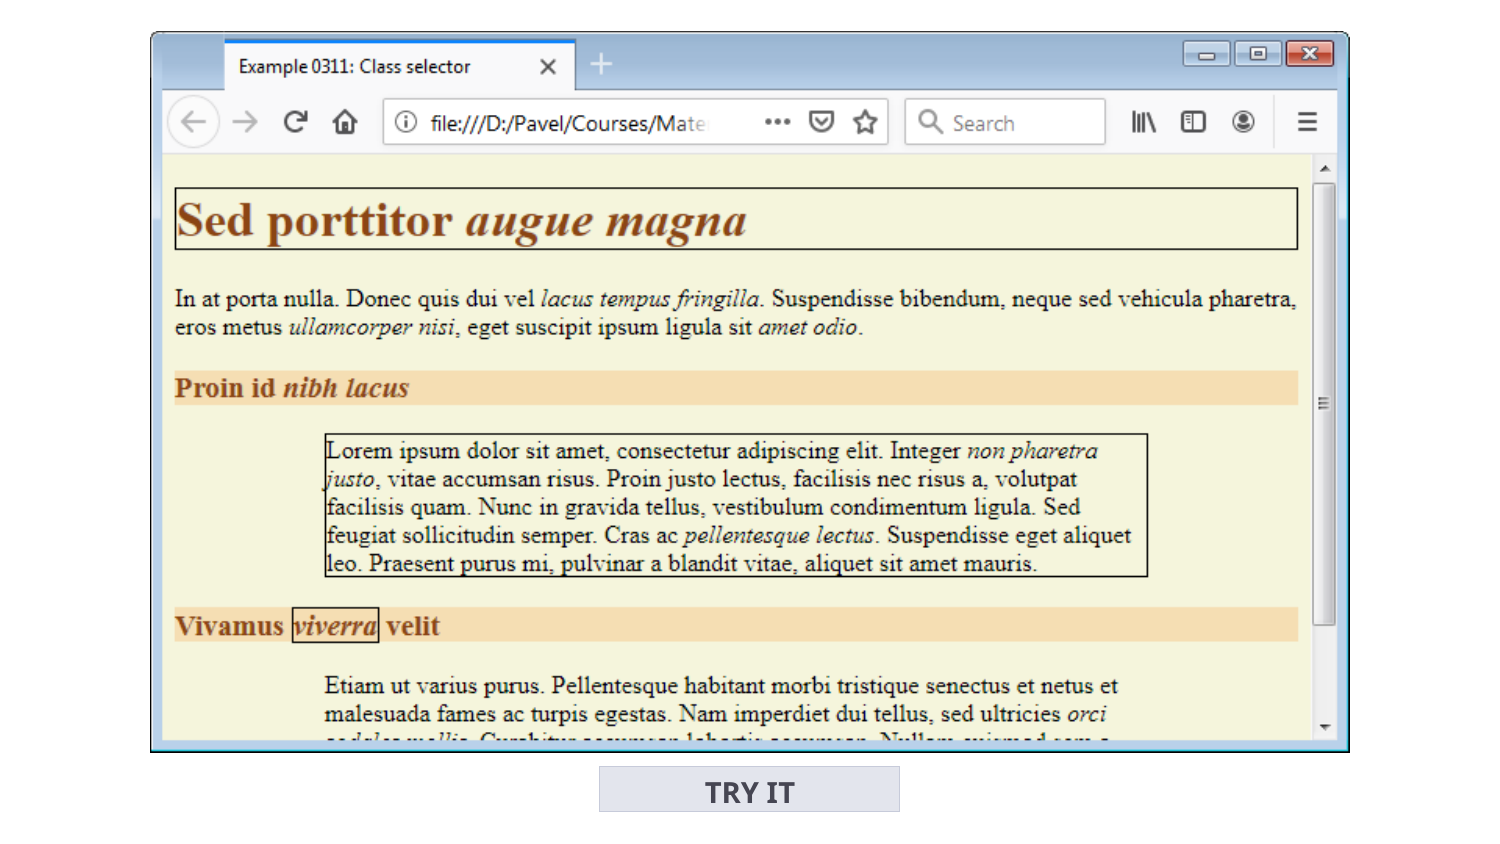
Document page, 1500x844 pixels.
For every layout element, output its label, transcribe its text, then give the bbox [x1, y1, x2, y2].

picture [149, 31, 1351, 753]
text_box TRY IT [599, 766, 900, 812]
